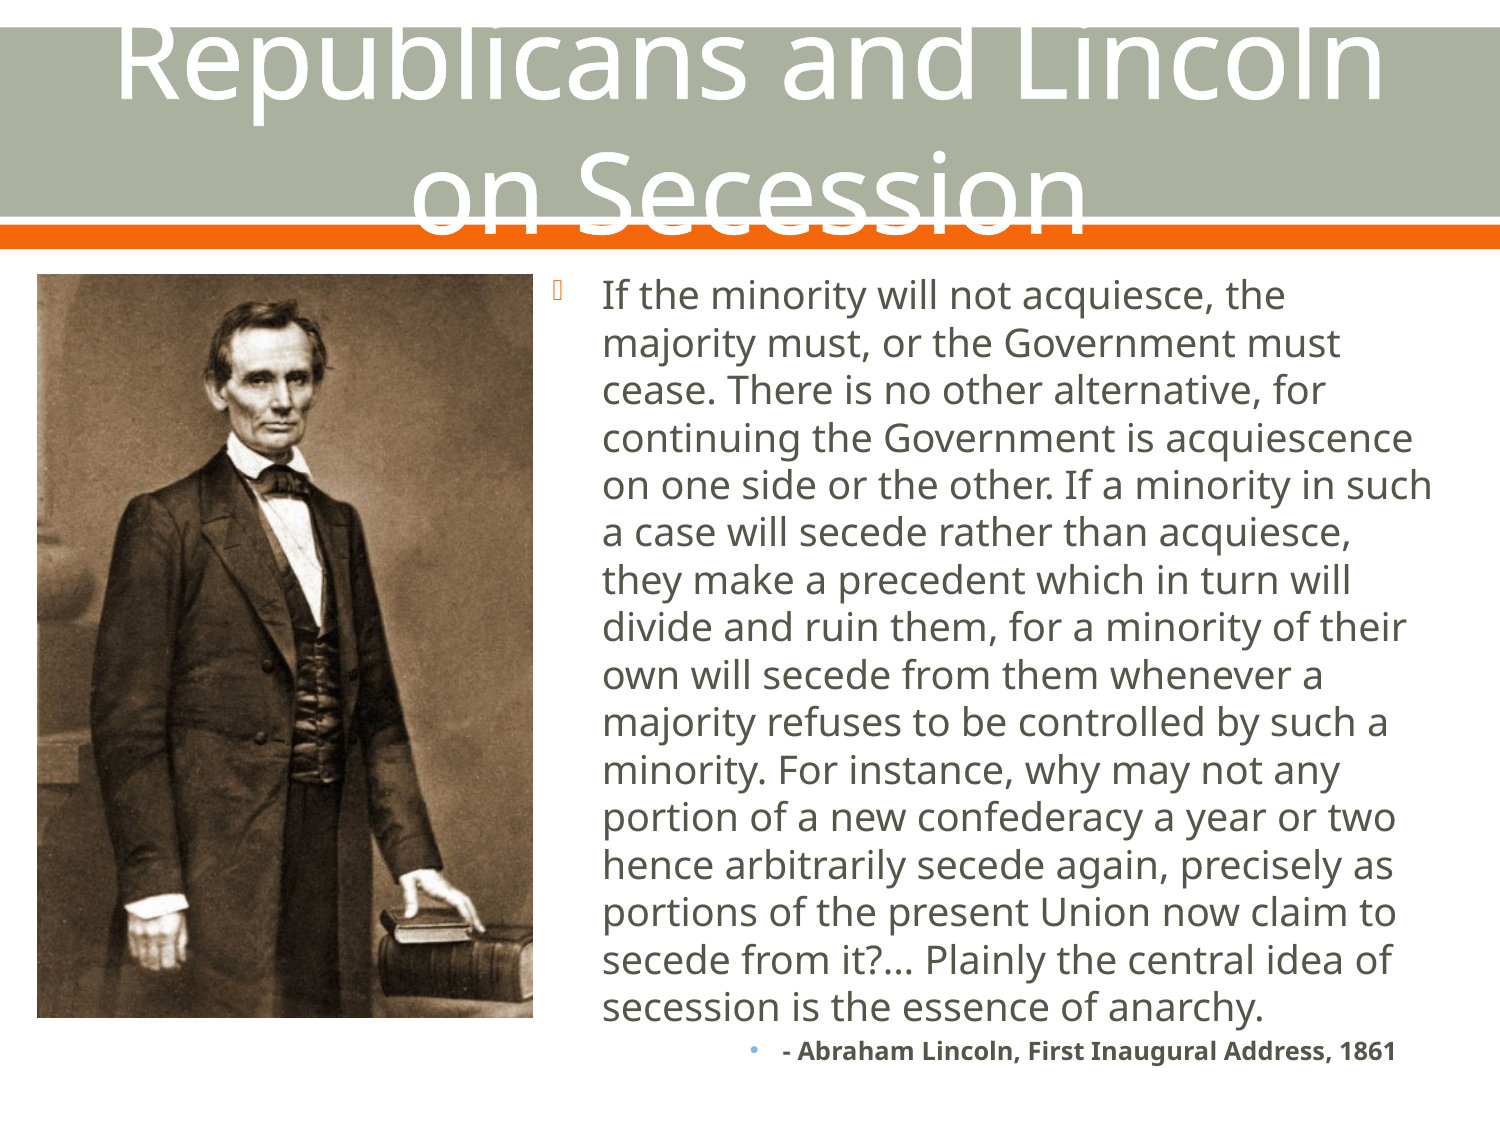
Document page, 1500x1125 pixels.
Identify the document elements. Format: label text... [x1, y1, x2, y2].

title Republicans and Lincoln on Secession [75, 29, 1425, 213]
list If the minority will not acquiesce, the majority must, or the Government must cease. There is no other alternative, for continuing the Government is acquiescence on one side or the other. If a minority in such a case will secede rather than acquiesce, they make a precedent which in turn will divide and ruin them, for a minority of their own will secede from them whenever a majority refuses to be controlled by such a minority. For instance, why may not any portion of a new confederacy a year or two hence arbitrarily secede again, precisely as portions of the present Union now claim to secede from it?... Plainly the central idea of secession is the essence of anarchy. - Abraham Lincoln, First Inaugural Address, 1861 [537, 262, 1450, 1125]
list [37, 274, 534, 1018]
